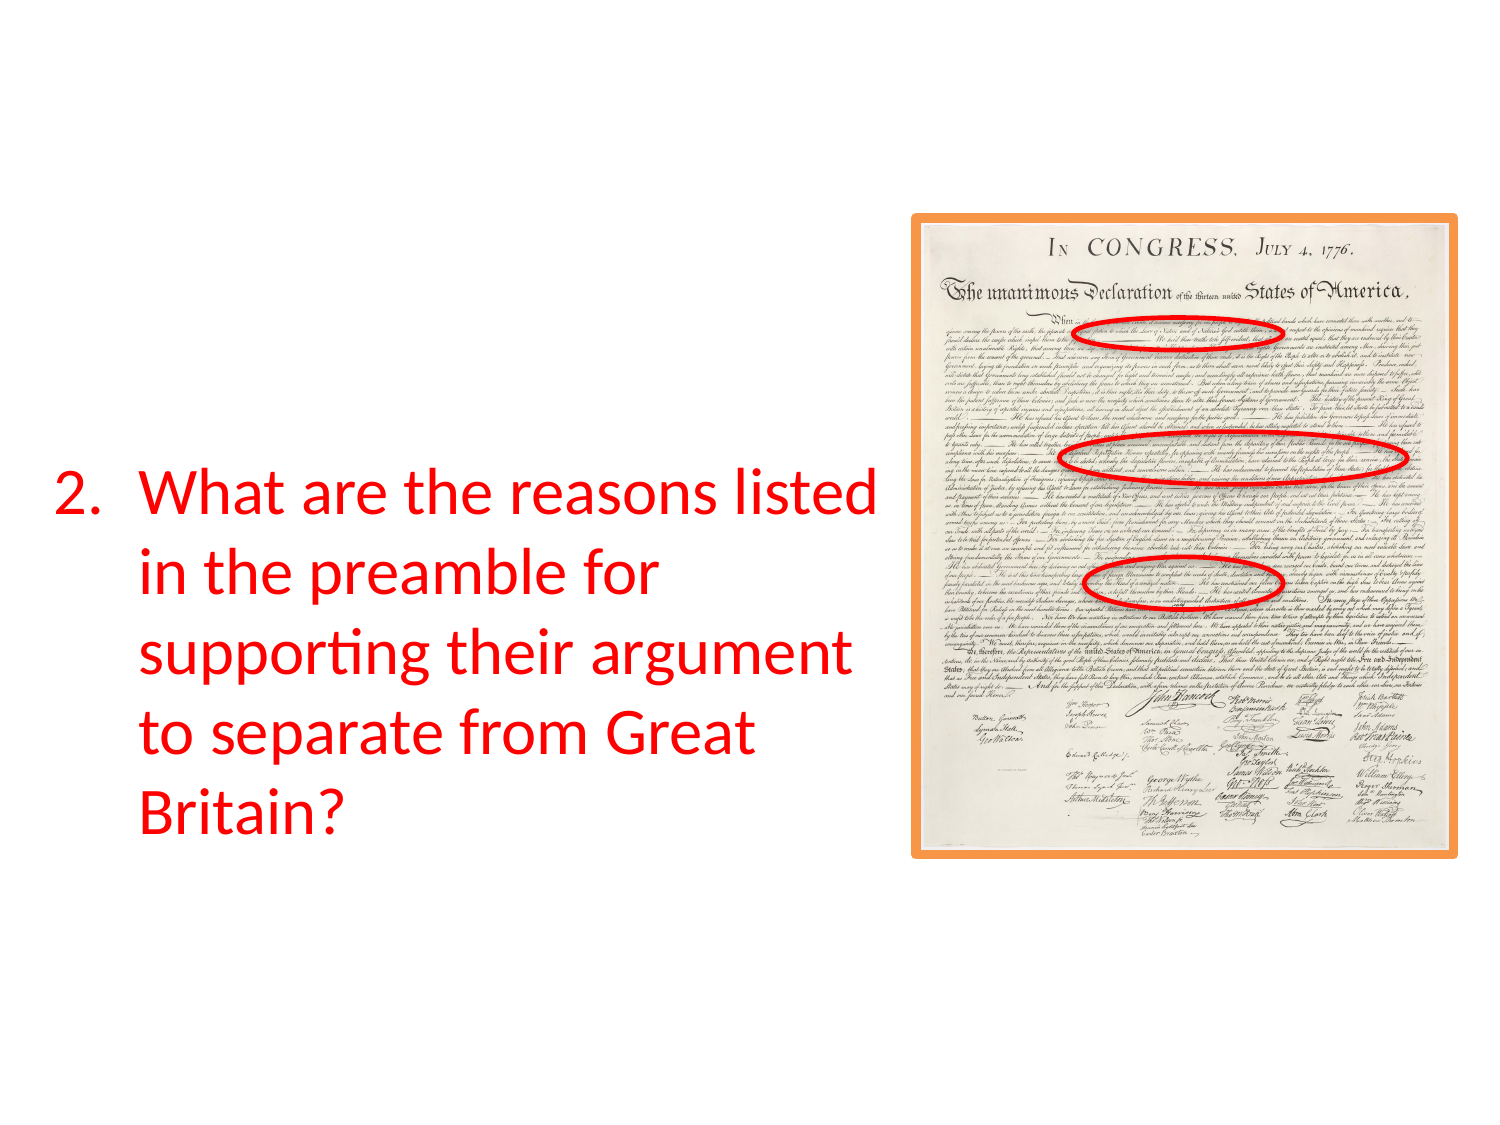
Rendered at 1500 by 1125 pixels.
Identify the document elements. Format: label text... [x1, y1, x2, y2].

picture [920, 222, 1450, 851]
list If you were present at the signing of the Declaration of Independence, what would you do? What are the reasons listed in the preamble for supporting their argument to separate from Great Britain? [38, 106, 921, 1042]
